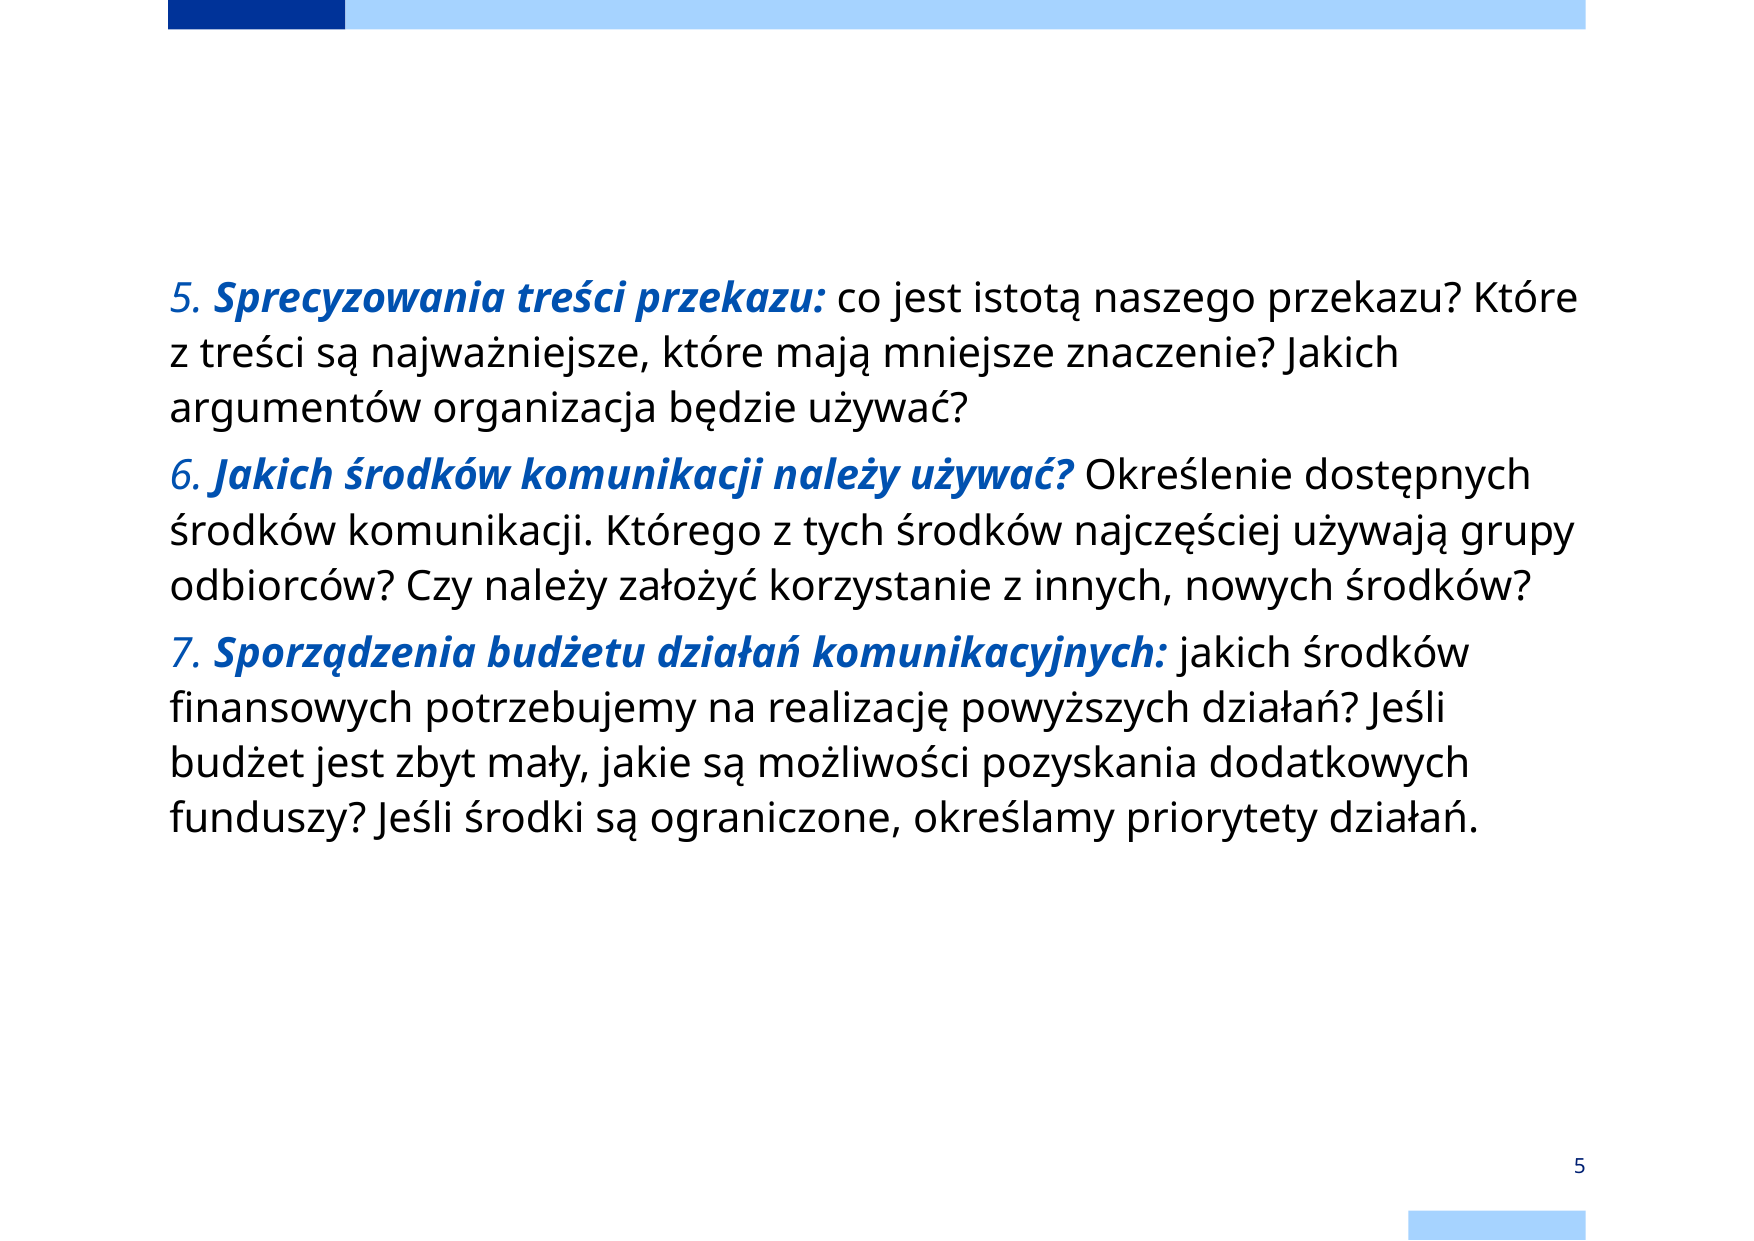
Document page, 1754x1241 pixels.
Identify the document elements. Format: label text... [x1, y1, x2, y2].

slide_number 5 [1408, 1151, 1586, 1182]
list 5. Sprecyzowania treści przekazu: co jest istotą naszego przekazu? Które z treści są najważniejsze, które mają mniejsze znaczenie? Jakich argumentów organizacja będzie używać? 6. Jakich środków komunikacji należy używać? Określenie dostępnych środków komunikacji. Którego z tych środków najczęściej używają grupy odbiorców? Czy należy założyć korzystanie z innych, nowych środków? 7. Sporządzenia budżetu działań komunikacyjnych: jakich środków finansowych potrzebujemy na realizację powyższych działań? Jeśli budżet jest zbyt mały, jakie są możliwości pozyskania dodatkowych funduszy? Jeśli środki są ograniczone, określamy priorytety działań. [169, 265, 1587, 1211]
